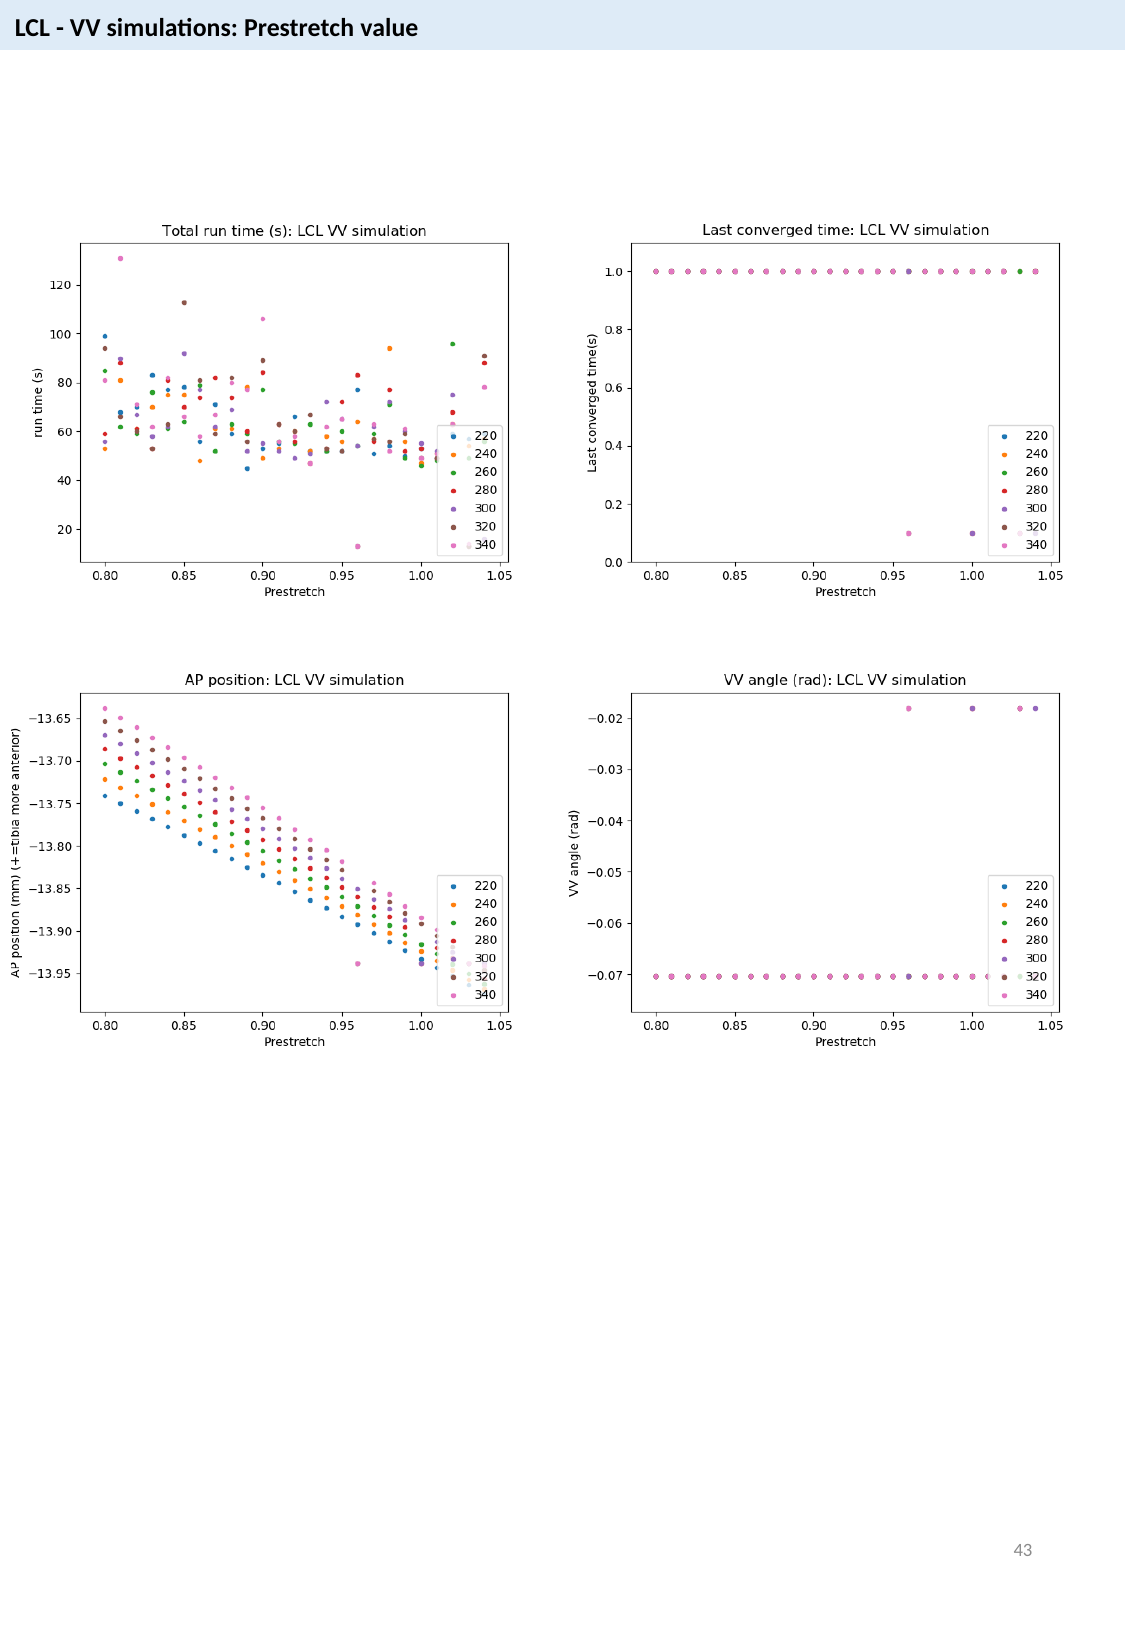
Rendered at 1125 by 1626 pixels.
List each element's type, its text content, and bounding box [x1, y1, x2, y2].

text_box [0, 0, 1125, 51]
slide_number 43 [794, 1506, 1048, 1593]
picture [11, 192, 1114, 607]
picture [11, 642, 1114, 1057]
text_box LCL - VV simulations: Prestretch value [0, 3, 785, 50]
